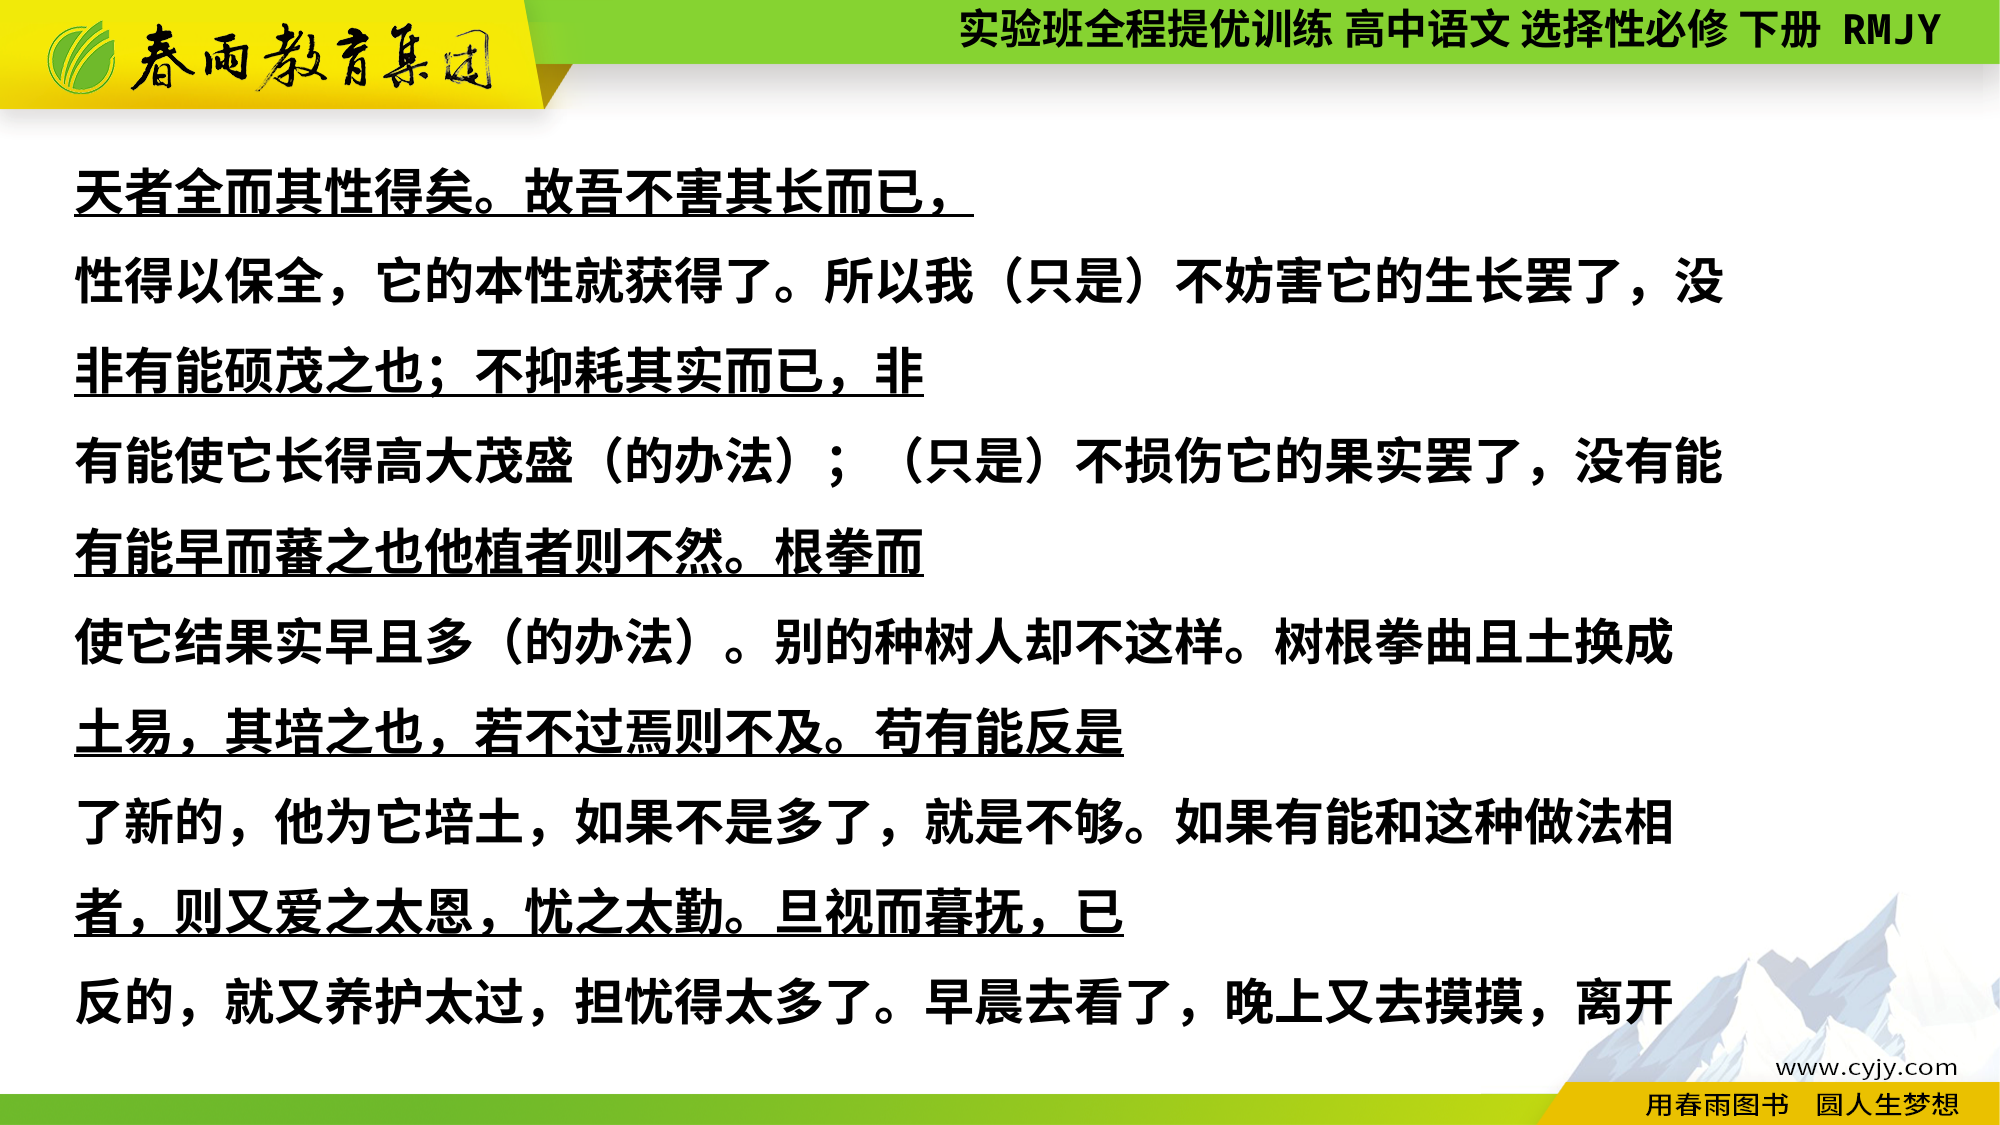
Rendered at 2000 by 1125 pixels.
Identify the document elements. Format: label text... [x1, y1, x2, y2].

text_box 性得以保全，它的本性就获得了。所以我（只是）不妨害它的生长罢了，没 有能使它长得高大茂盛（的办法）；（只是）不损伤它的果实罢了，没有能 使它结果实早且多（的办法）。别的种树人却不这样。树根拳曲且土换成 了新的，他为它培土，如果不是多了，就是不够。如果有能和这种做法相 反的，就又养护太过，担忧得太多了。早晨去看了，晚上又去摸摸，离开 [59, 212, 1944, 1038]
picture [0, 0, 2000, 1125]
